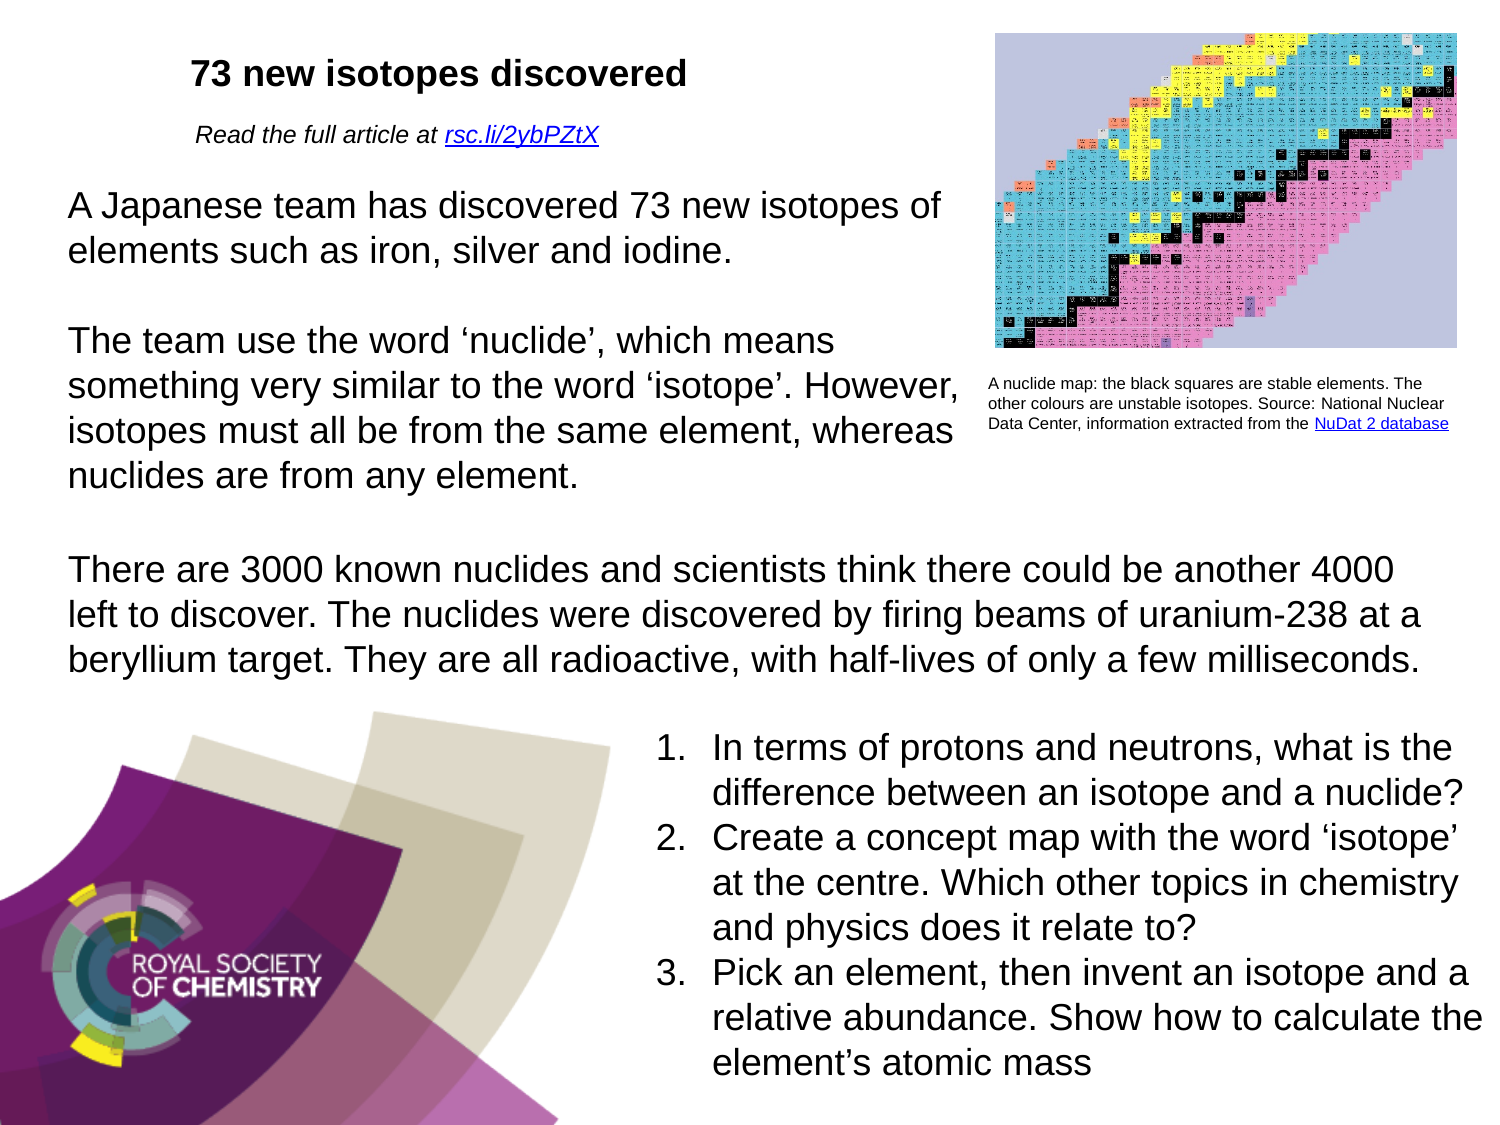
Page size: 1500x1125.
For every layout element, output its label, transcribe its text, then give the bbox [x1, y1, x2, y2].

text_box Read the full article at rsc.li/2ybPZtX [180, 111, 642, 157]
text_box In terms of protons and neutrons, what is the difference between an isotope and a nuclide? Create a concept map with the word ‘isotope’ at the centre. Which other topics in chemistry and physics does it relate to? Pick an element, then invent an isotope and a relative abundance. Show how to calculate the element’s atomic mass [641, 715, 1500, 1125]
picture [0, 3, 1500, 1125]
text_box There are 3000 known nuclides and scientists think there could be another 4000 left to discover. The nuclides were discovered by firing beams of uranium-238 at a beryllium target. They are all radioactive, with half-lives of only a few milliseconds. [53, 537, 1457, 688]
text_box 73 new isotopes discovered [175, 41, 905, 102]
text_box A Japanese team has discovered 73 new isotopes of elements such as iron, silver and iodine. The team use the word ‘nuclide’, which means something very similar to the word ‘isotope’. However, isotopes must all be from the same element, whereas nuclides are from any element. [53, 174, 979, 504]
text_box A nuclide map: the black squares are stable elements. The other colours are unstable isotopes. Source: National Nuclear Data Center, information extracted from the NuDat 2 database [979, 365, 1479, 440]
